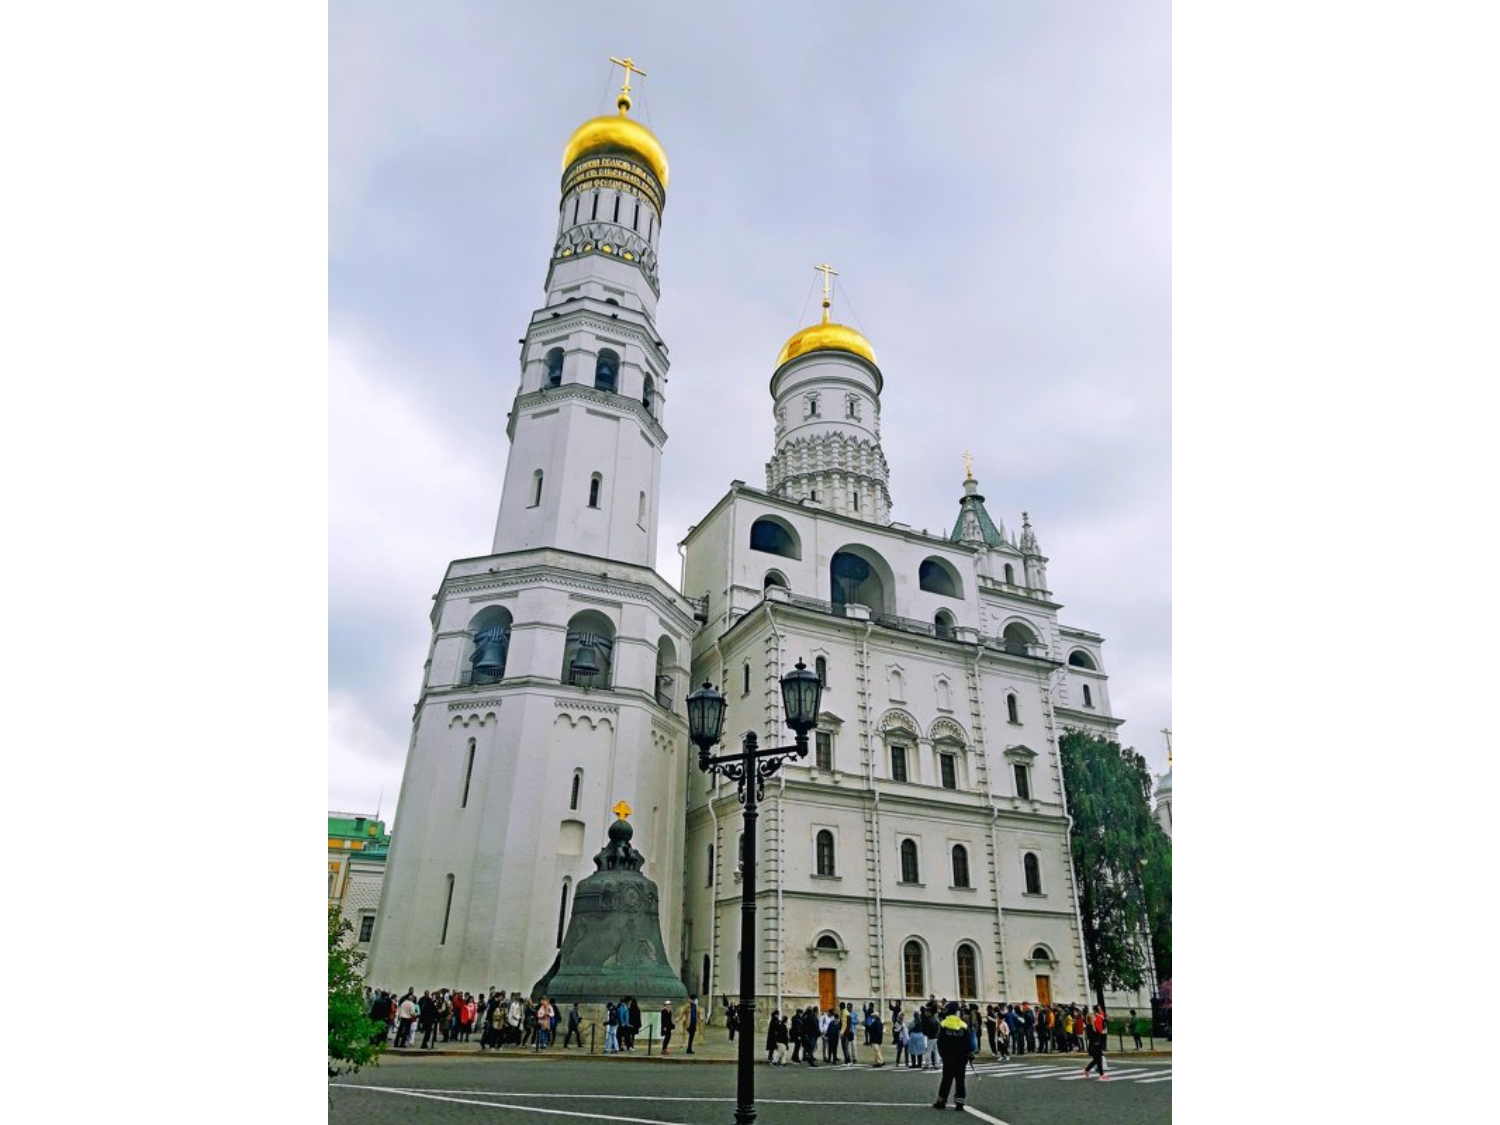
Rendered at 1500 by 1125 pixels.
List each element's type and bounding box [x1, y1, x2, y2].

picture [327, 0, 1173, 1125]
